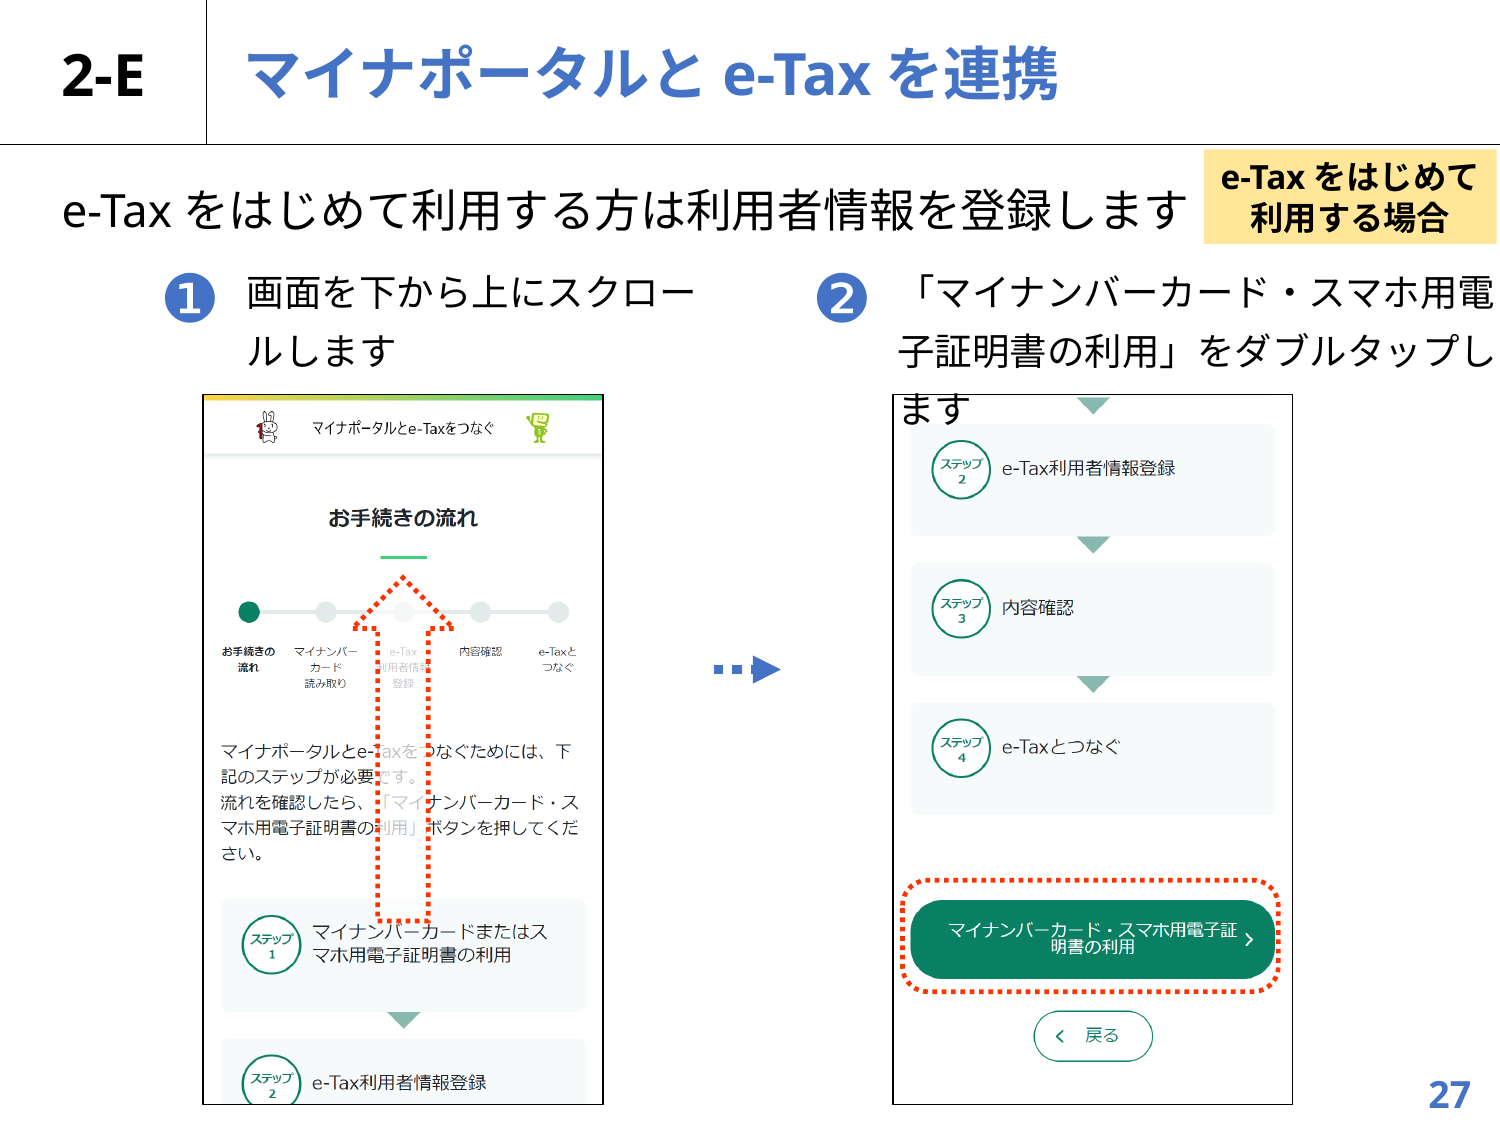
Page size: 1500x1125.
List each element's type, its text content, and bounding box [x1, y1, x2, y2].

text_box 画面を下から上にスクロールします [231, 274, 745, 381]
text_box 「マイナンバーカード・スマホ用電子証明書の利用」をダブルタップします [882, 248, 1500, 439]
text_box e-Taxをはじめて利用する方は利用者情報を登録します [46, 180, 1422, 274]
text_box 2-E [0, 0, 207, 147]
text_box e-Taxをはじめて利用する場合 [1203, 149, 1497, 244]
text_box ❶ [145, 274, 223, 343]
picture [893, 394, 1292, 1104]
title マイナポータルとe-Taxを連携 [228, 36, 1472, 116]
picture [203, 394, 603, 1104]
text_box 27 [1399, 1063, 1500, 1123]
text_box ❷ [797, 274, 882, 343]
